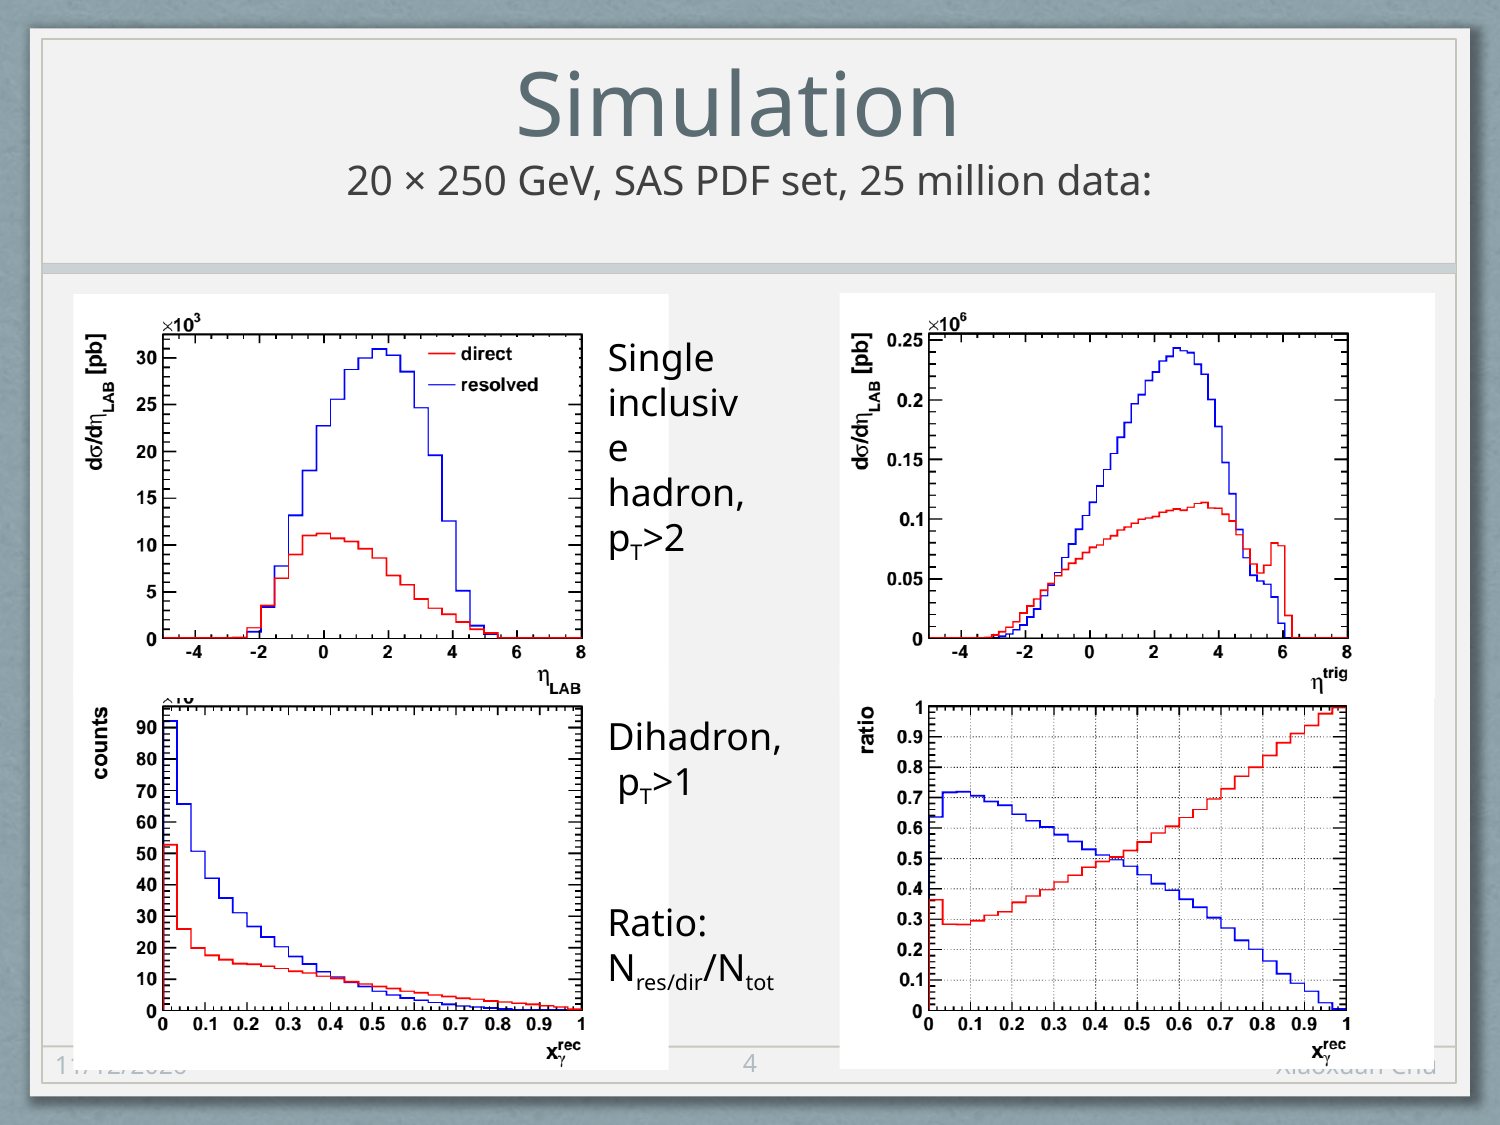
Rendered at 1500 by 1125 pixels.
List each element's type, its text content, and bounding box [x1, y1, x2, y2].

text_box [185, 233, 767, 295]
picture [72, 293, 670, 1070]
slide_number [39, 1045, 390, 1088]
text_box Dihadron, pT>1 Ratio: Nres/dir/Ntot [683, 705, 831, 1003]
text_box Single inclusive hadron, pT>2 [683, 326, 767, 573]
footer Xiaoxuan Chu [977, 1045, 1453, 1088]
picture [838, 293, 1436, 1070]
slide_number 4 [687, 1042, 813, 1088]
title Simulation 20 × 250 GeV, SAS PDF set, 25 million data: [147, 40, 1353, 260]
